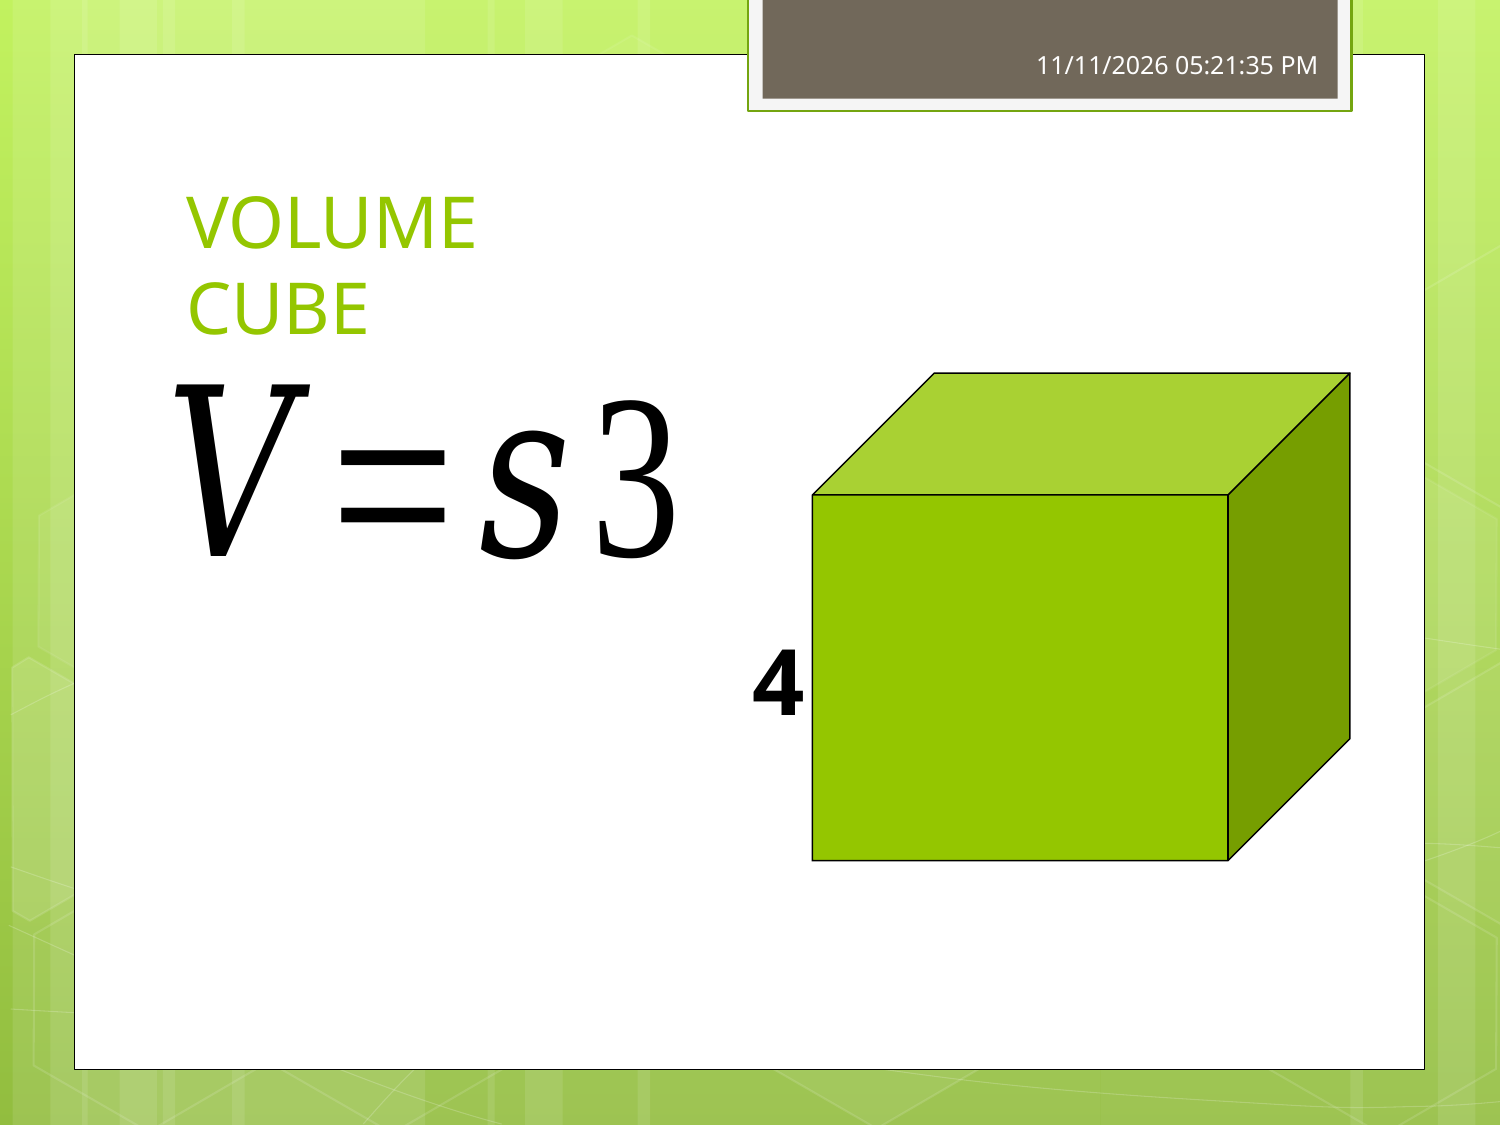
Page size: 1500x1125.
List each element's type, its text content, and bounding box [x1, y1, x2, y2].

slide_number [983, 36, 1334, 97]
text_box 4 [737, 616, 812, 742]
title VOLUME CUBE [171, 168, 1324, 357]
text_box [812, 373, 1350, 861]
